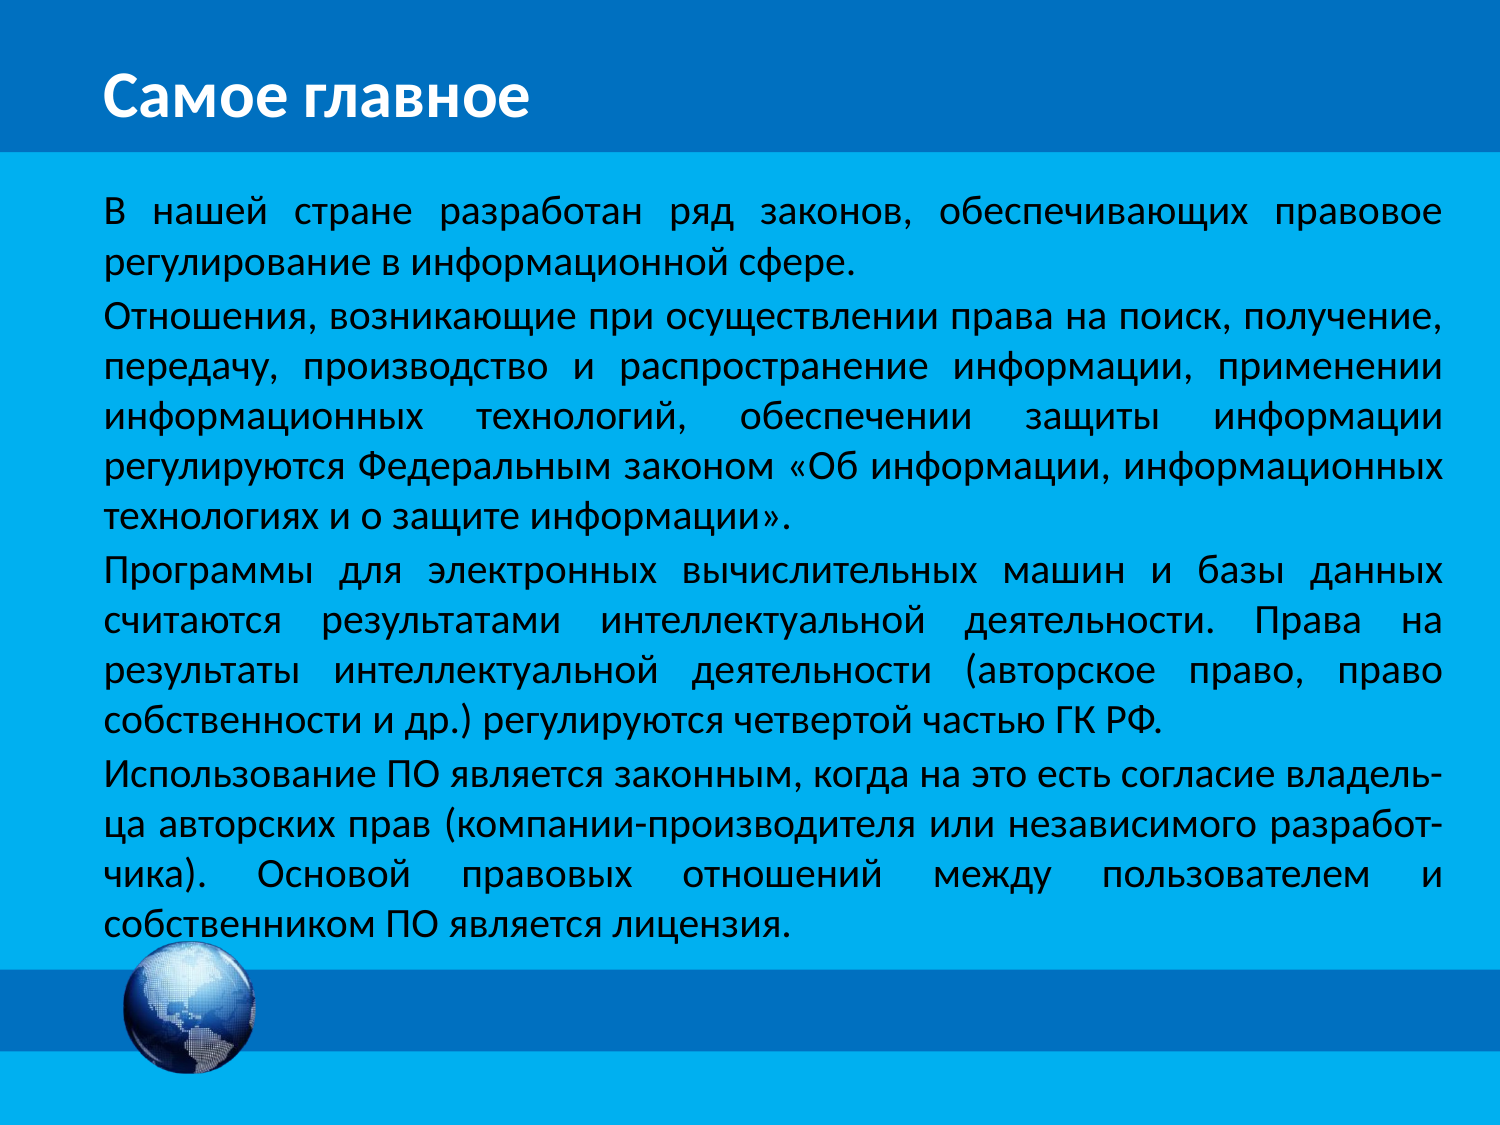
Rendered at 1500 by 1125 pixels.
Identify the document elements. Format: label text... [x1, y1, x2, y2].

picture [117, 976, 259, 1073]
list В нашей стране разработан ряд законов, обеспечивающих правовое регулирование в информационной сфере. Отношения, возникающие при осуществлении права на поиск, получение, передачу, производство и распространение информации, применении информационных технологий, обеспечении защиты информации регулируются Федеральным законом «Об информации, информационных технологиях и о защите информации». Программы для электронных вычислительных машин и базы данных считаются результатами интеллектуальной деятельности. Права на результаты интеллектуальной деятельности (авторское право, право собственности и др.) регулируются четвертой частью ГК РФ. Использование ПО является законным, когда на это есть согласие владель-ца авторских прав (компании-производителя или независимого разработ-чика). Основой правовых отношений между пользователем и собственником ПО является лицензия. [88, 175, 1459, 976]
